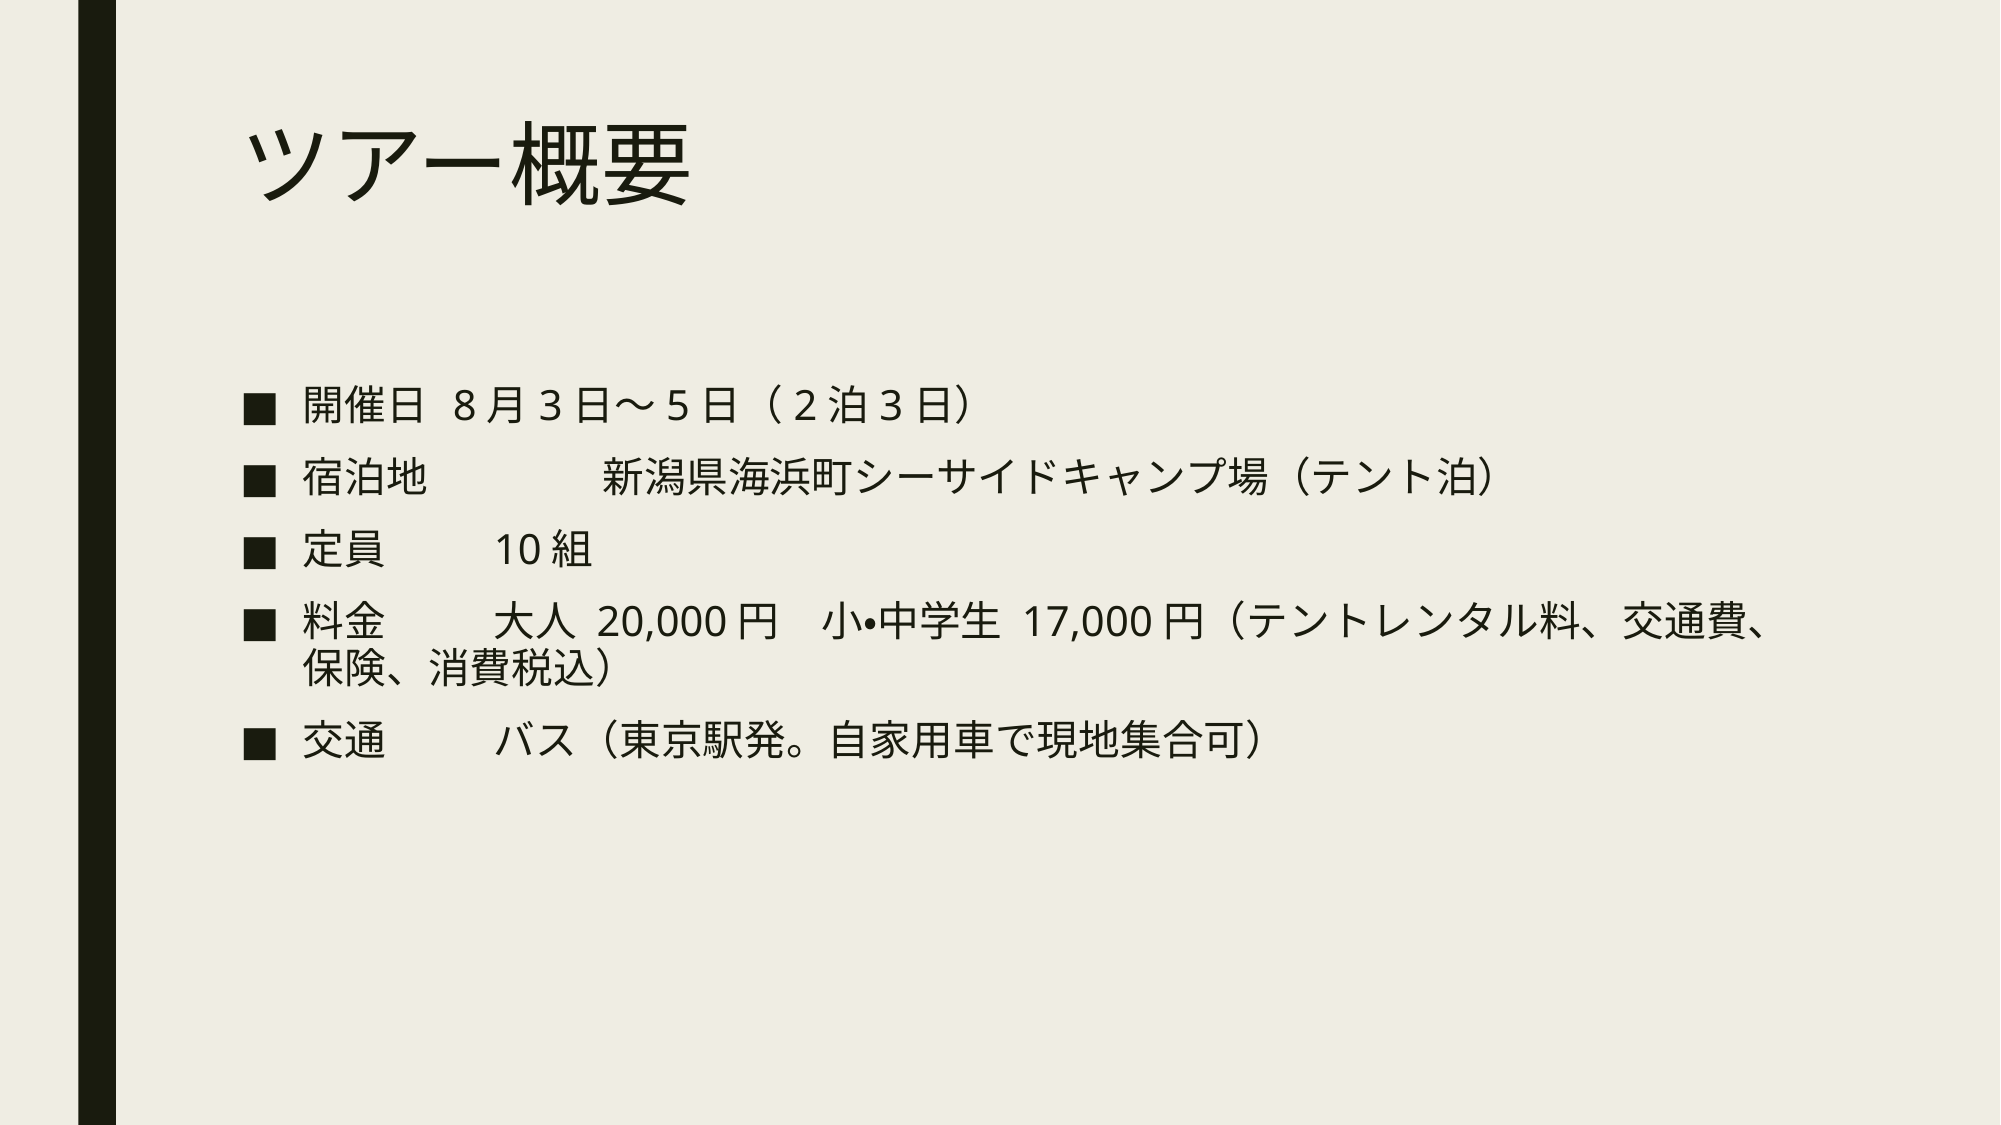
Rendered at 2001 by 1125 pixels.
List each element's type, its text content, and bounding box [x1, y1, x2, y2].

title ツアー概要 [225, 112, 1800, 357]
list 開催日 8月3日～5日（2泊3日） 宿泊地 新潟県海浜町シーサイドキャンプ場（テント泊） 定員 10組 料金 大人 20,000円 小・中学生 17,000円（テントレンタル料、交通費、保険、消費税込） 交通 バス（東京駅発。自家用車で現地集合可） [225, 375, 1800, 963]
